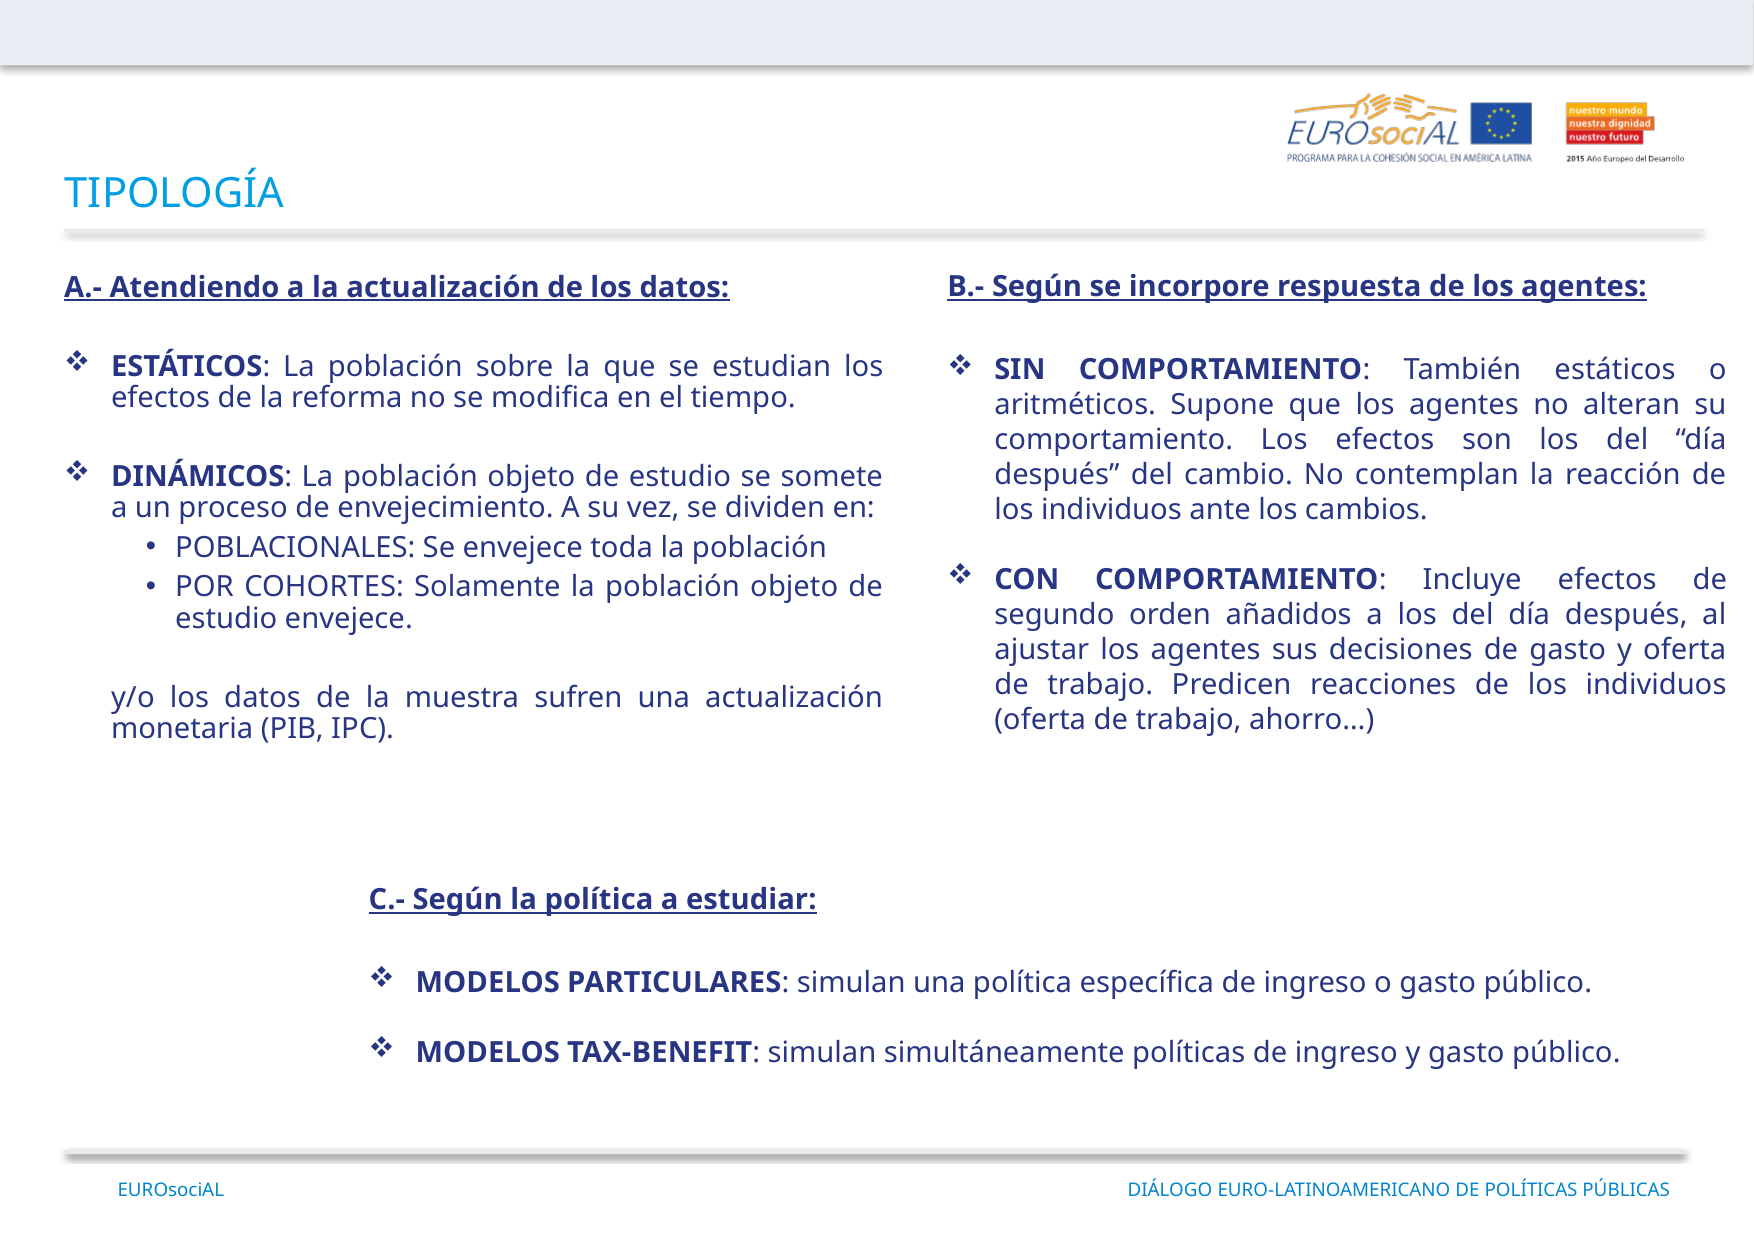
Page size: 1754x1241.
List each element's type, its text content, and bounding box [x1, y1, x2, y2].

picture [1278, 88, 1692, 173]
text_box A.- Atendiendo a la actualización de los datos: ESTÁTICOS: La población sobre la que se estudian los efectos de la reforma no se modifica en el tiempo. DINÁMICOS: La población objeto de estudio se somete a un proceso de envejecimiento. A su vez, se dividen en: POBLACIONALES: Se envejece toda la población POR COHORTES: Solamente la población objeto de estudio envejece. y/o los datos de la muestra sufren una actualización monetaria (PIB, IPC). [64, 252, 884, 751]
text_box B.- Según se incorpore respuesta de los agentes: SIN COMPORTAMIENTO: También estáticos o aritméticos. Supone que los agentes no alteran su comportamiento. Los efectos son los del “día después” del cambio. No contemplan la reacción de los individuos ante los cambios. CON COMPORTAMIENTO: Incluye efectos de segundo orden añadidos a los del día después, al ajustar los agentes sus decisiones de gasto y oferta de trabajo. Predicen reacciones de los individuos (oferta de trabajo, ahorro…) [947, 252, 1728, 774]
text_box TIPOLOGÍA [49, 158, 1628, 233]
text_box C.- Según la política a estudiar: MODELOS PARTICULARES: simulan una política específica de ingreso o gasto público. MODELOS TAX-BENEFIT: simulan simultáneamente políticas de ingreso y gasto público. [368, 864, 1645, 1116]
